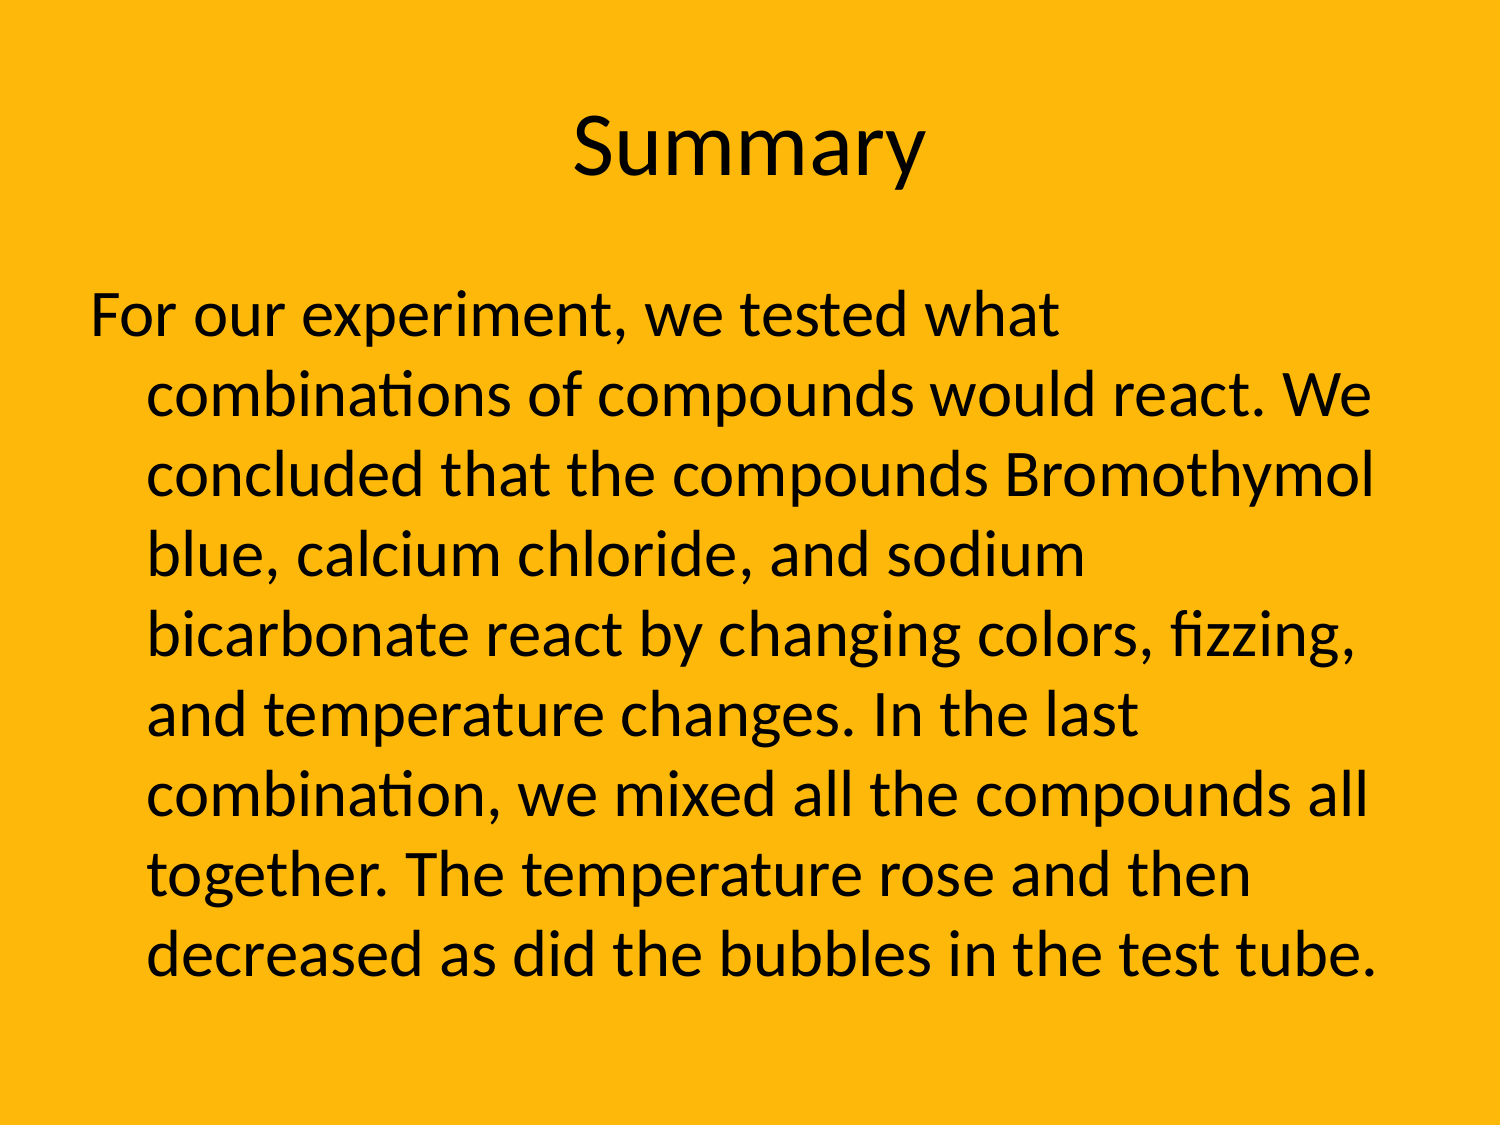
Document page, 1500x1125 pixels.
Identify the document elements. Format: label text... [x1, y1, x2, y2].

title Summary [75, 45, 1425, 233]
list For our experiment, we tested what combinations of compounds would react. We concluded that the compounds Bromothymol blue, calcium chloride, and sodium bicarbonate react by changing colors, fizzing, and temperature changes. In the last combination, we mixed all the compounds all together. The temperature rose and then decreased as did the bubbles in the test tube. [75, 262, 1425, 1005]
